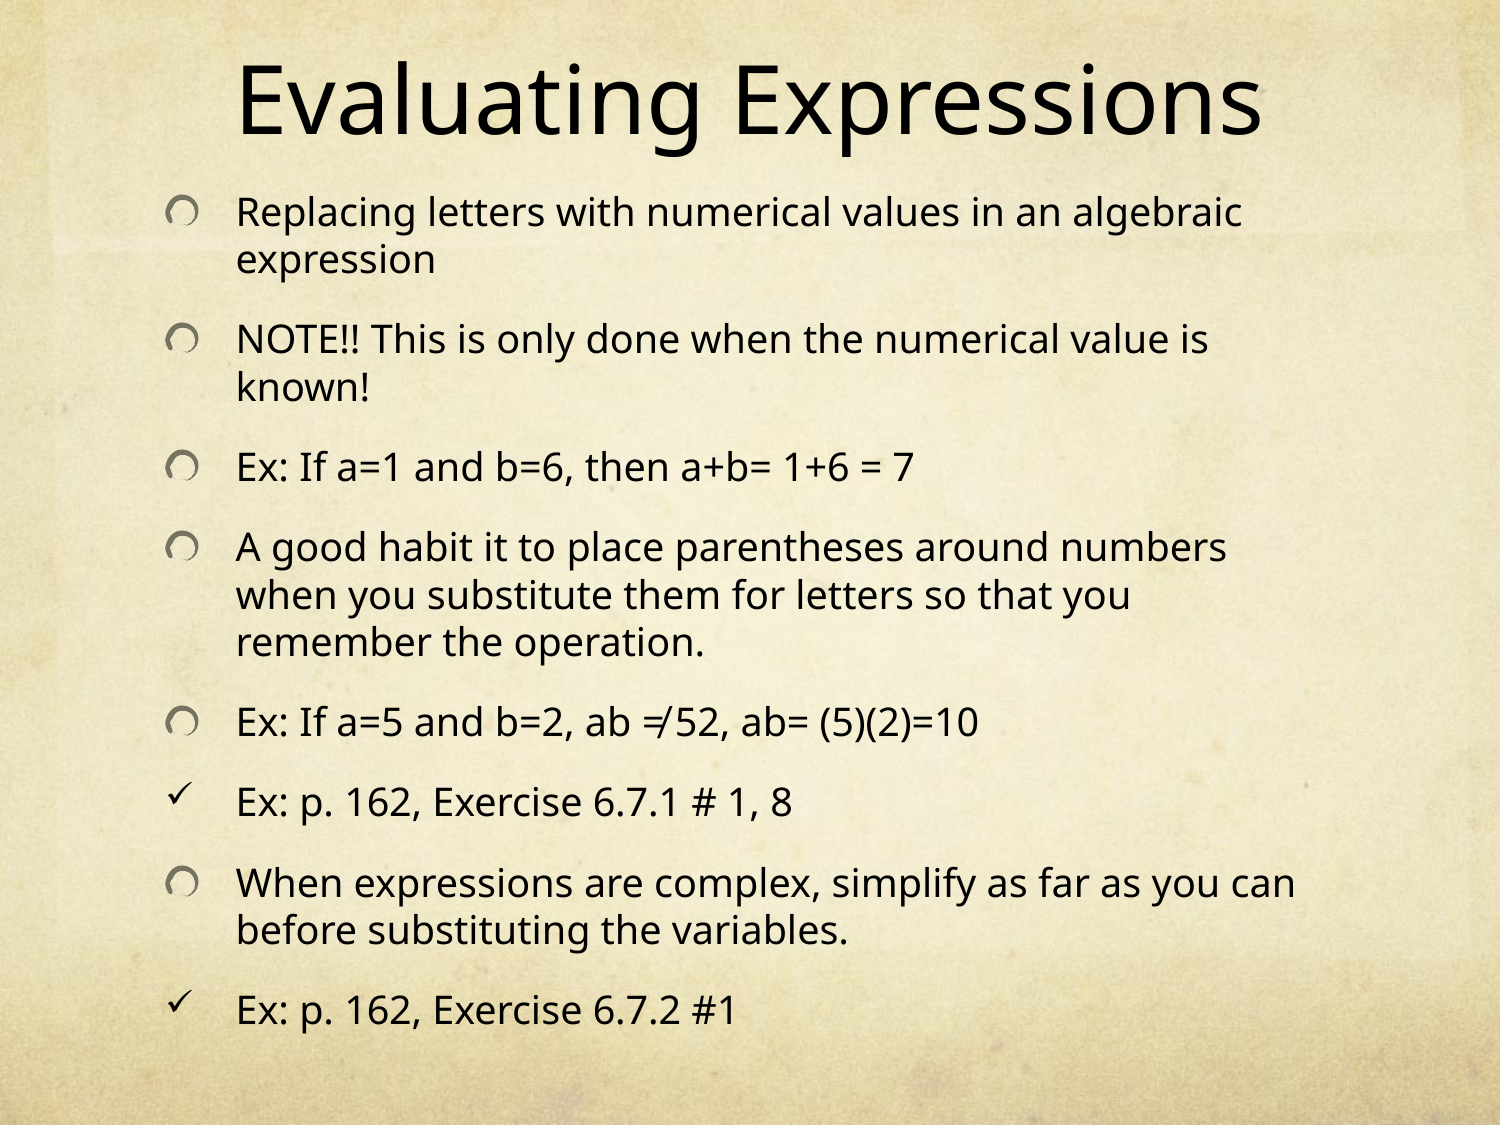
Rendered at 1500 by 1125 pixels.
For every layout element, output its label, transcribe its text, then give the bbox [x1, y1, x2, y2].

list Replacing letters with numerical values in an algebraic expression NOTE!! This is only done when the numerical value is known! Ex: If a=1 and b=6, then a+b= 1+6 = 7 A good habit it to place parentheses around numbers when you substitute them for letters so that you remember the operation. Ex: If a=5 and b=2, ab ≠ 52, ab= (5)(2)=10 Ex: p. 162, Exercise 6.7.1 # 1, 8 When expressions are complex, simplify as far as you can before substituting the variables. Ex: p. 162, Exercise 6.7.2 #1 [150, 179, 1350, 1042]
picture [0, 0, 1500, 1125]
title Evaluating Expressions [150, 82, 1350, 179]
